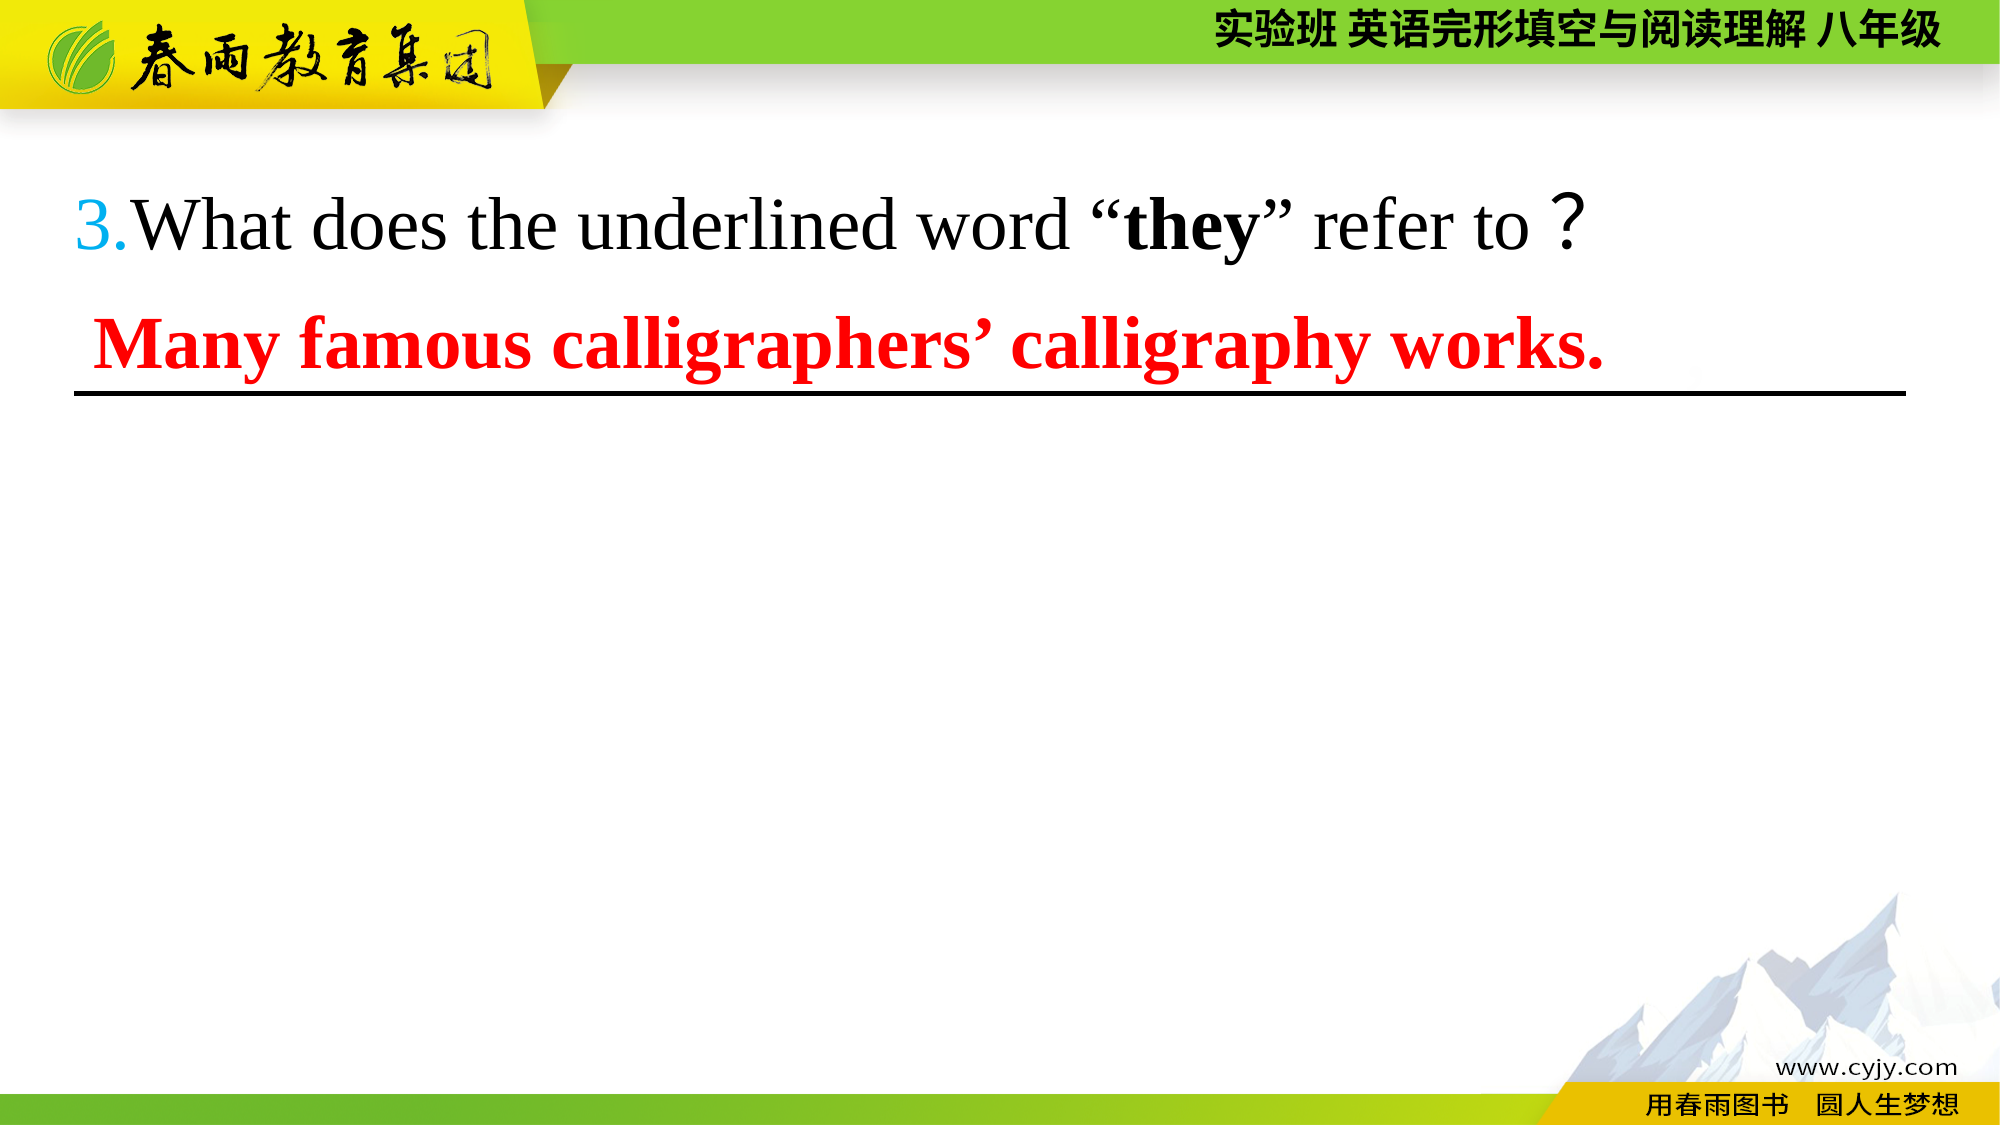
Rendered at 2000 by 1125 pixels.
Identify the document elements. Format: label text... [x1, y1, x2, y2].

text_box Many famous calligraphers’ calligraphy works. [78, 240, 1721, 391]
picture [0, 0, 2000, 1125]
list 3.What does the underlined word “they” refer to？ ， [59, 122, 1944, 411]
